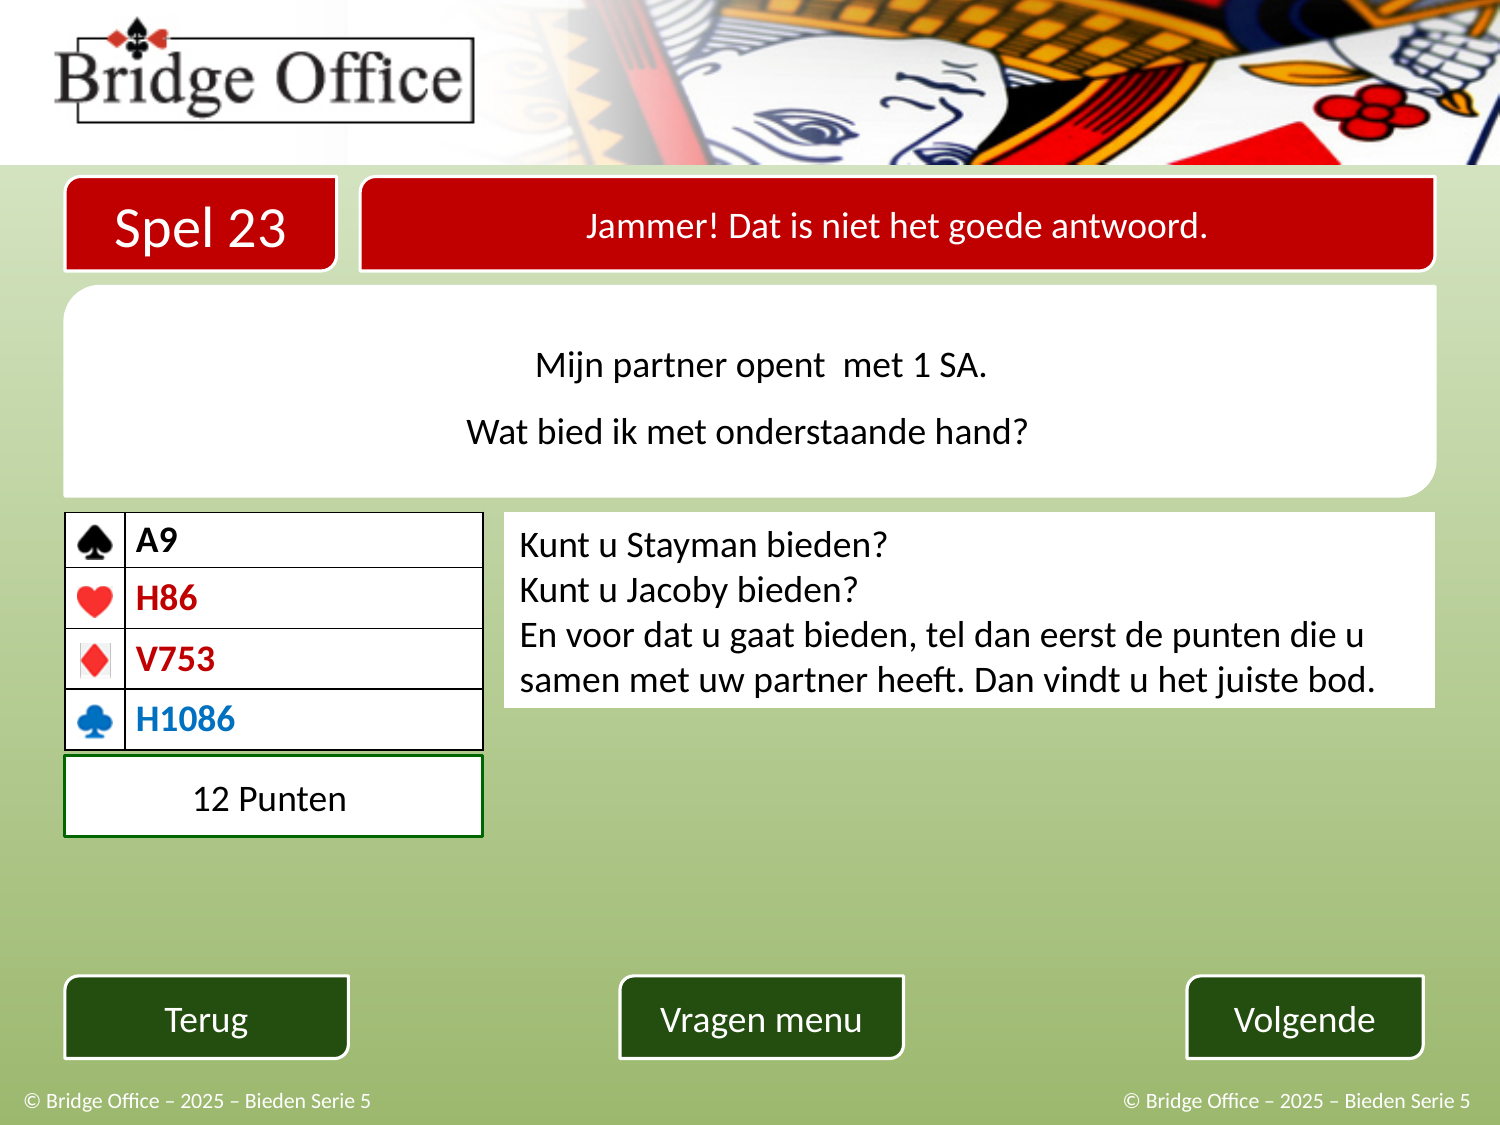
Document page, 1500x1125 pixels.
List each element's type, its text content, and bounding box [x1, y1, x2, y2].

text_box Terug [63, 974, 350, 1061]
text_box Mijn partner opent met 1 SA. [508, 332, 1015, 393]
text_box [63, 284, 1437, 498]
table_cell V753 [126, 629, 482, 688]
picture [77, 643, 114, 679]
table_cell [66, 629, 124, 688]
text_box Jammer! Dat is niet het goede antwoord. [358, 178, 1437, 273]
text_box Wat bied ik met onderstaande hand? [451, 399, 1072, 460]
picture [77, 703, 114, 740]
table_cell H1086 [126, 690, 482, 749]
text_box Vragen menu [618, 974, 906, 1061]
text_box © Bridge Office – 2025 – Bieden Serie 5 [1107, 1079, 1500, 1121]
text_box Spel 23 [63, 178, 339, 273]
text_box © Bridge Office – 2025 – Bieden Serie 5 [8, 1079, 393, 1121]
table_cell [66, 568, 124, 628]
picture [77, 585, 114, 618]
text_box Volgende [1185, 974, 1425, 1061]
text_box 12 Punten [63, 754, 484, 838]
text_box Kunt u Stayman bieden? Kunt u Jacoby bieden? En voor dat u gaat bieden, tel dan eerst de punten die u samen met uw partner heeft. Dan vindt u het juiste bod. [504, 512, 1435, 708]
table_cell H86 [126, 568, 482, 628]
table_header [66, 513, 124, 567]
table_header A9 [126, 513, 482, 567]
table_cell [66, 690, 124, 749]
picture [0, 0, 1500, 166]
picture [77, 524, 114, 561]
